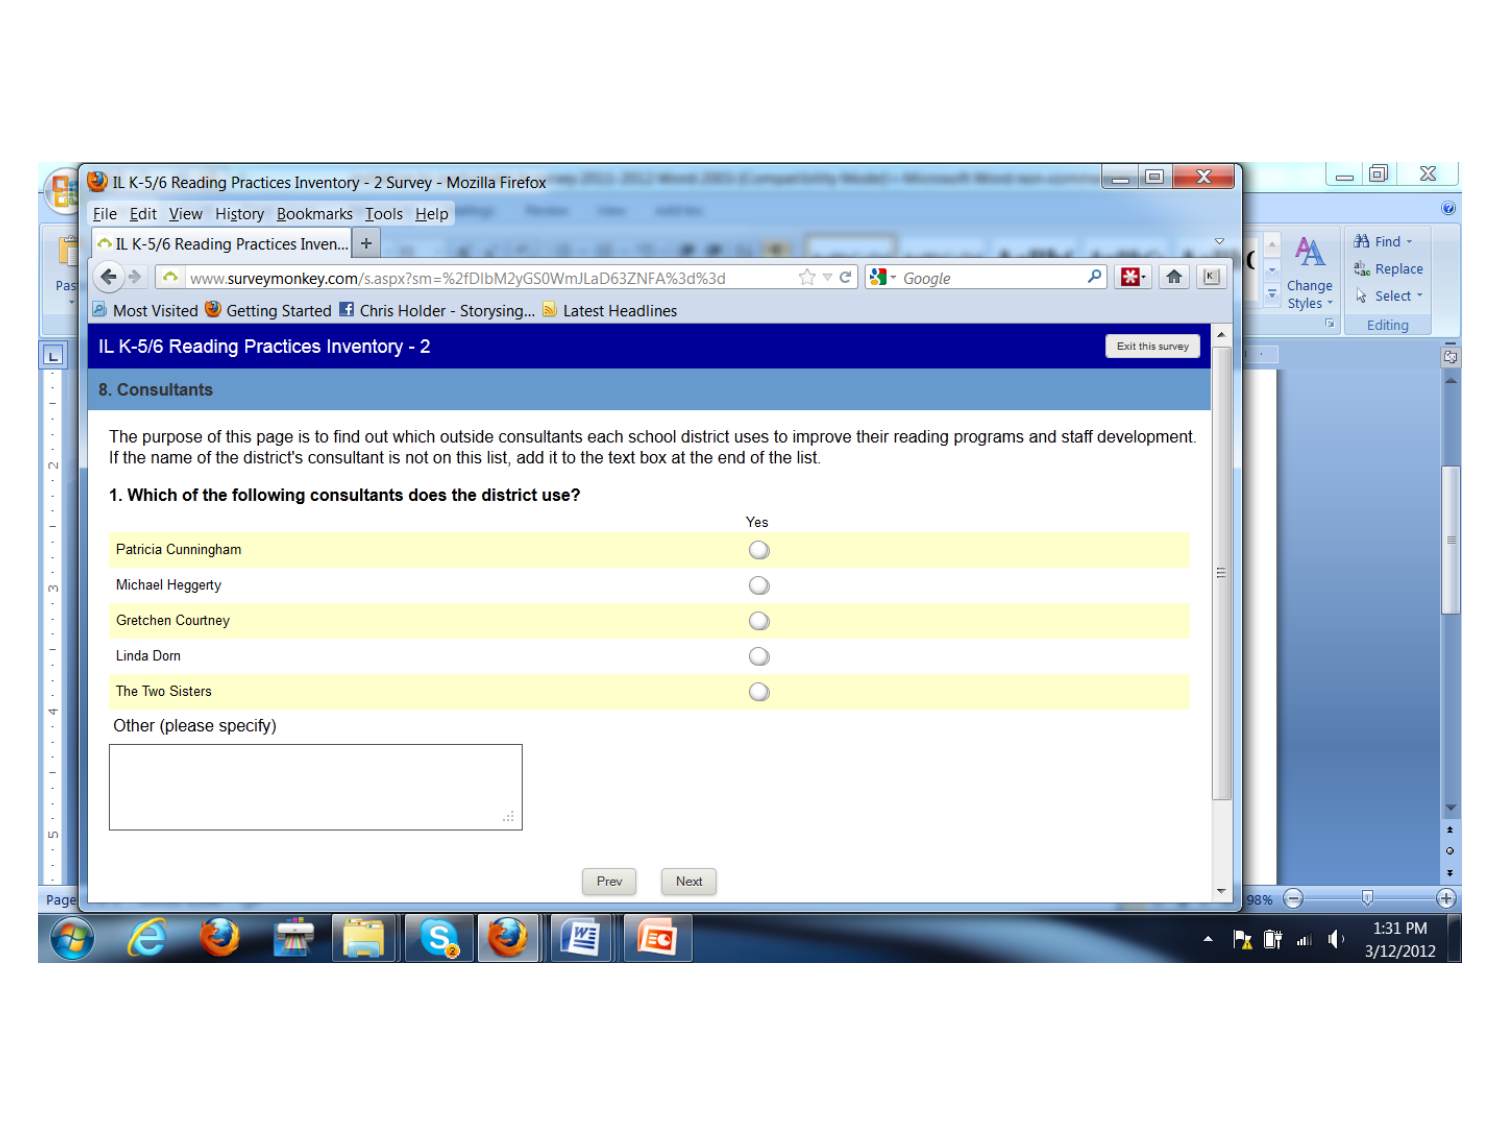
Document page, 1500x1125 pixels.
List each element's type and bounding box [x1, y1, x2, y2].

picture [38, 162, 1462, 963]
